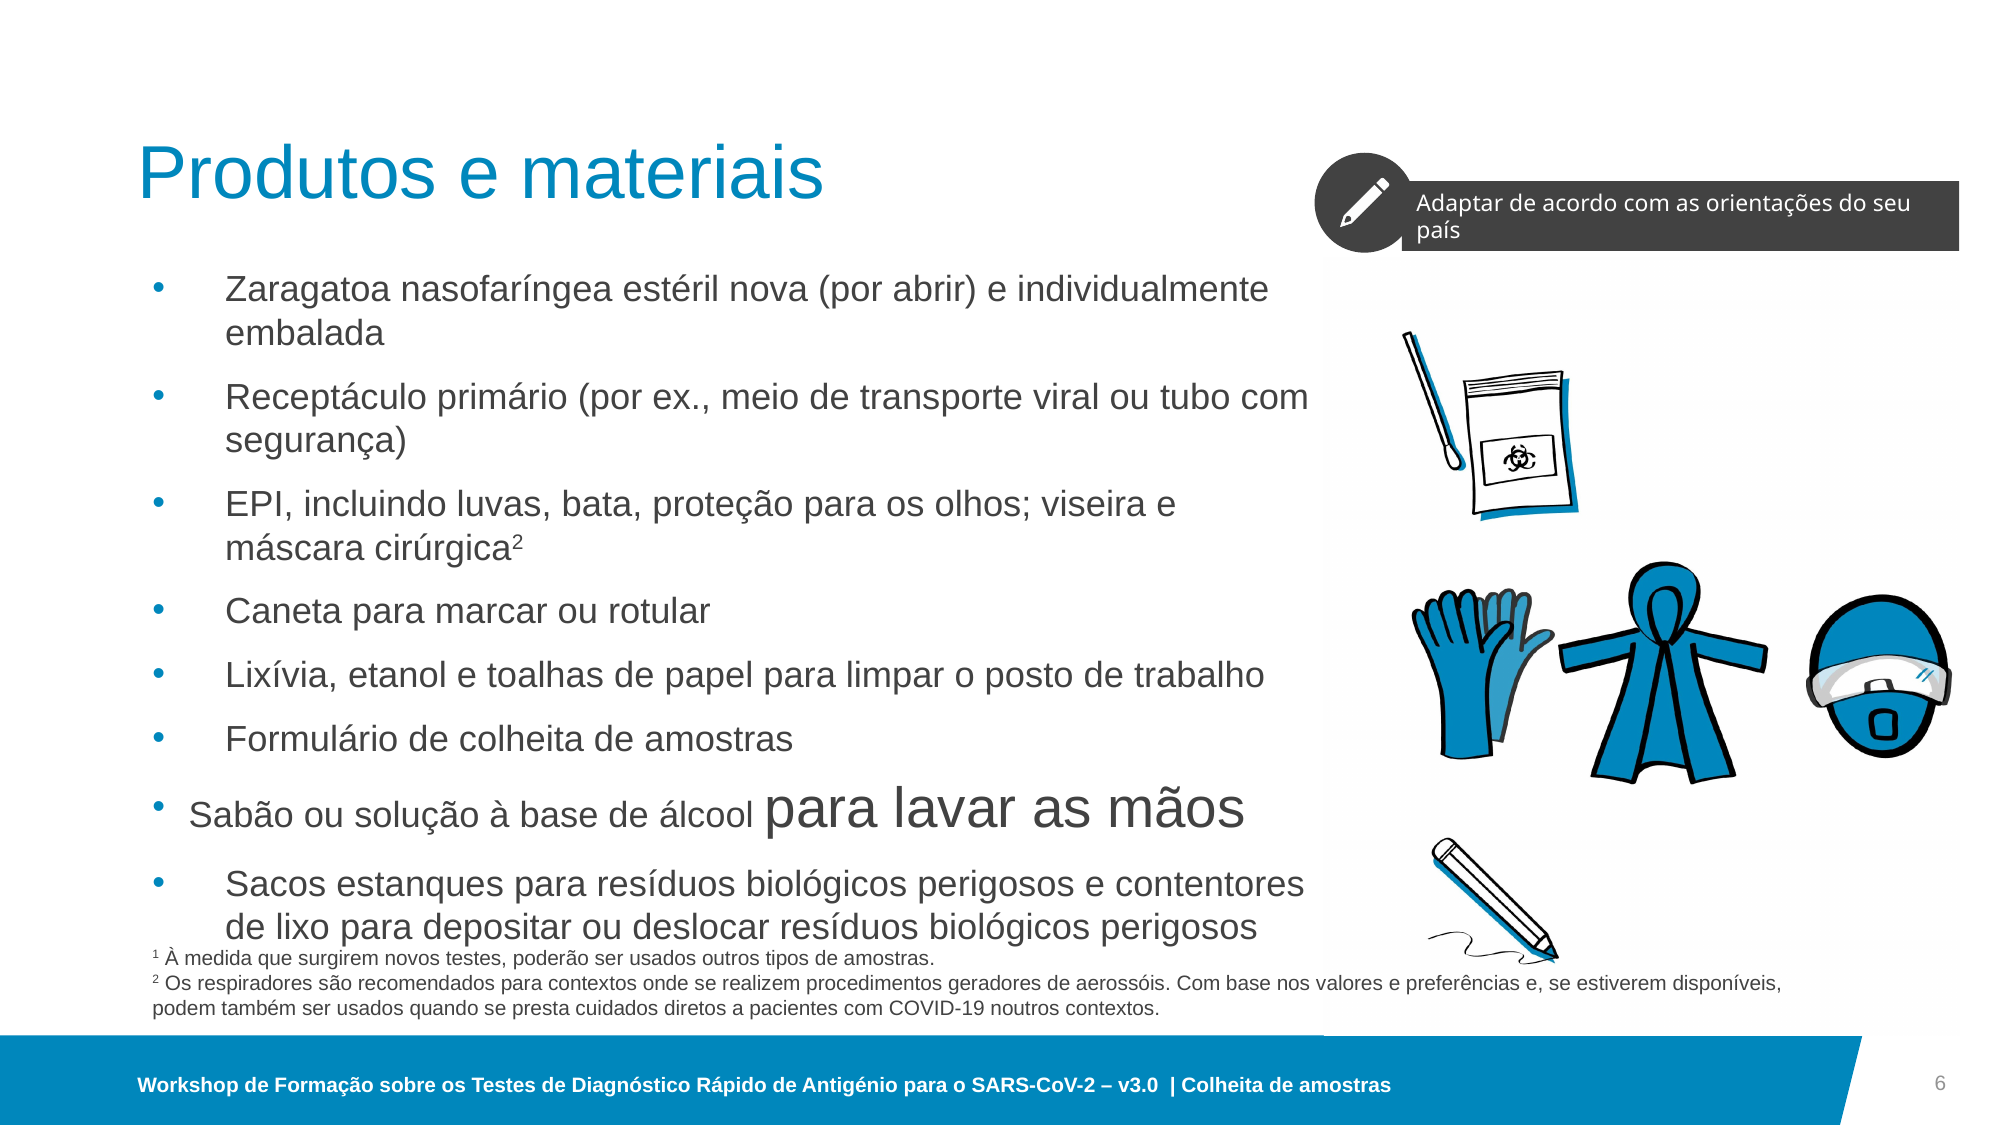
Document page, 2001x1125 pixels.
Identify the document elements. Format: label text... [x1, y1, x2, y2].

title Produtos e materiais [137, 59, 1863, 215]
text_box 1 À medida que surgirem novos testes, poderão ser usados outros tipos de amostras. 2 Os respiradores são recomendados para contextos onde se realizem procedimentos geradores de aerossóis. Com base nos valores e preferências e, se estiverem disponíveis, podem também ser usados quando se presta cuidados diretos a pacientes com COVID-19 noutros contextos. [137, 936, 1323, 1027]
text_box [1315, 153, 1960, 252]
slide_number 6 [1862, 1036, 1947, 1125]
picture [1323, 257, 1960, 1036]
footer Workshop de Formação sobre os Testes de Diagnóstico Rápido de Antigénio para o SARS-CoV-2 – v3.0 | Colheita de amostras [137, 1042, 1428, 1125]
list Zaragatoa nasofaríngea estéril nova (por abrir) e individualmente embalada Receptáculo primário (por ex., meio de transporte viral ou tubo com segurança) EPI, incluindo luvas, bata, proteção para os olhos; viseira e máscara cirúrgica2 Caneta para marcar ou rotular Lixívia, etanol e toalhas de papel para limpar o posto de trabalho Formulário de colheita de amostras Sabão ou solução à base de álcool para lavar as mãos Sacos estanques para resíduos biológicos perigosos e contentores de lixo para depositar ou deslocar resíduos biológicos perigosos [137, 258, 1323, 936]
